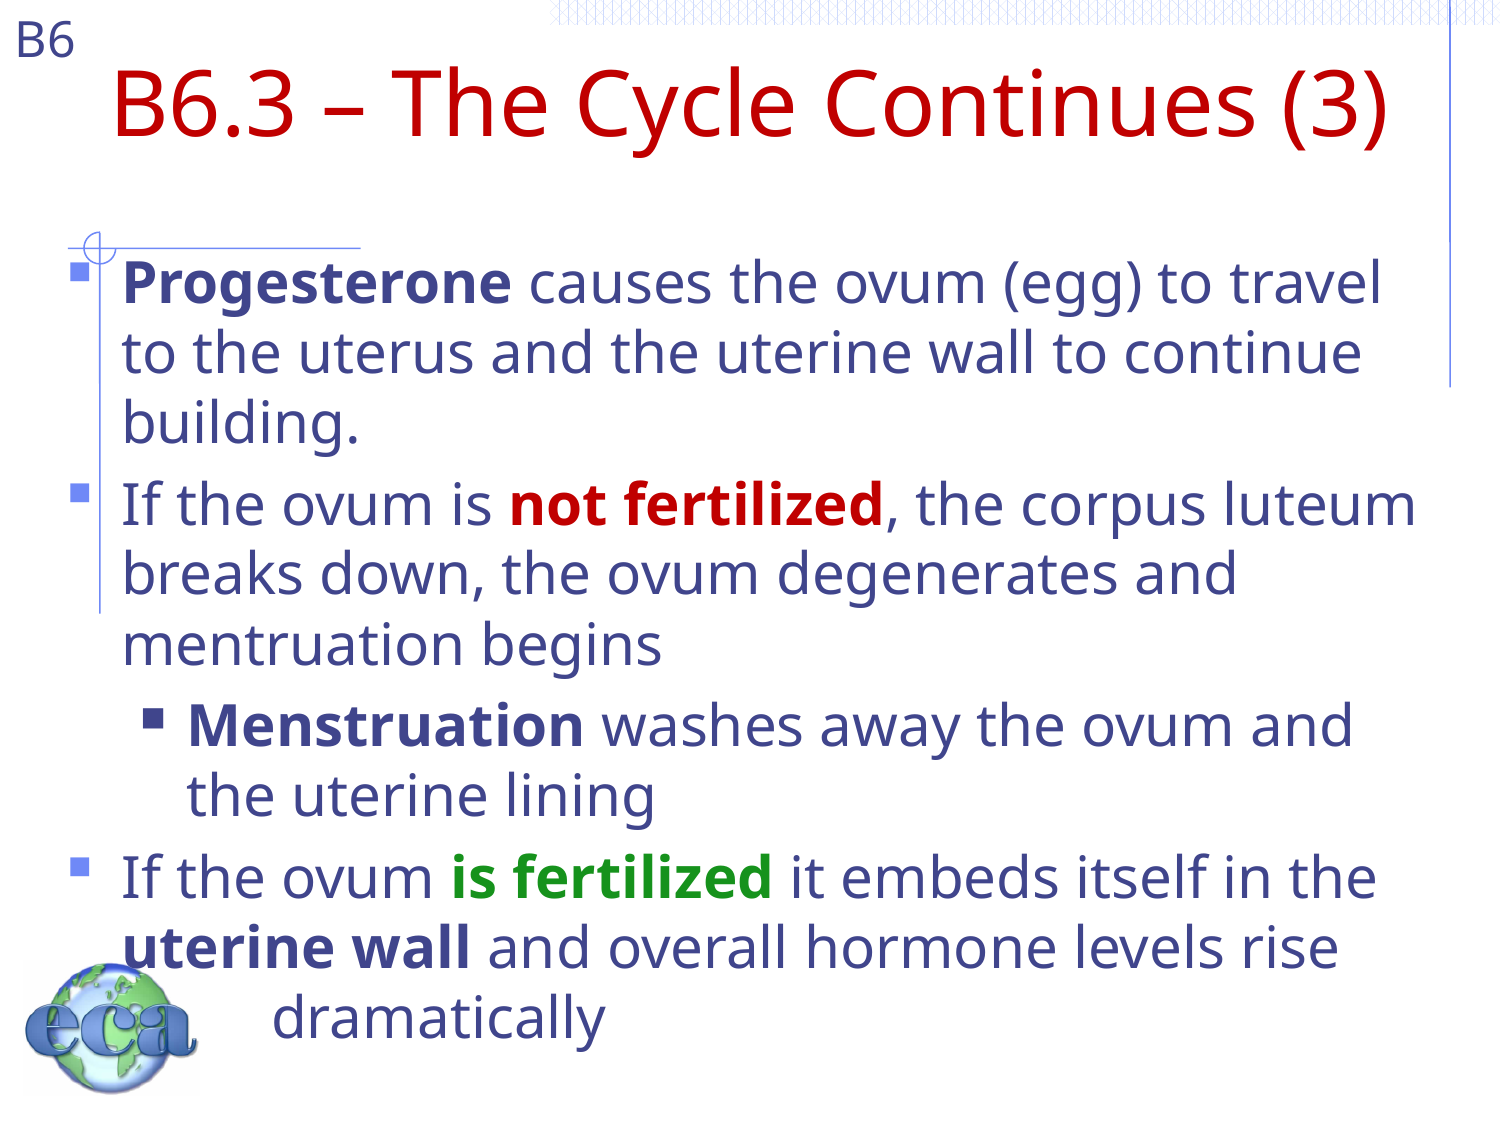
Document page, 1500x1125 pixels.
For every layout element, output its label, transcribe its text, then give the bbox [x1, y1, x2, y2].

title B6.3 – The Cycle Continues (3) [37, 24, 1463, 163]
picture [23, 960, 200, 1096]
list Progesterone causes the ovum (egg) to travel to the uterus and the uterine wall to continue building. If the ovum is not fertilized, the corpus luteum breaks down, the ovum degenerates and mentruation begins Menstruation washes away the ovum and the uterine lining If the ovum is fertilized it embeds itself in the uterine wall and overall hormone levels rise dramatically [49, 237, 1463, 976]
